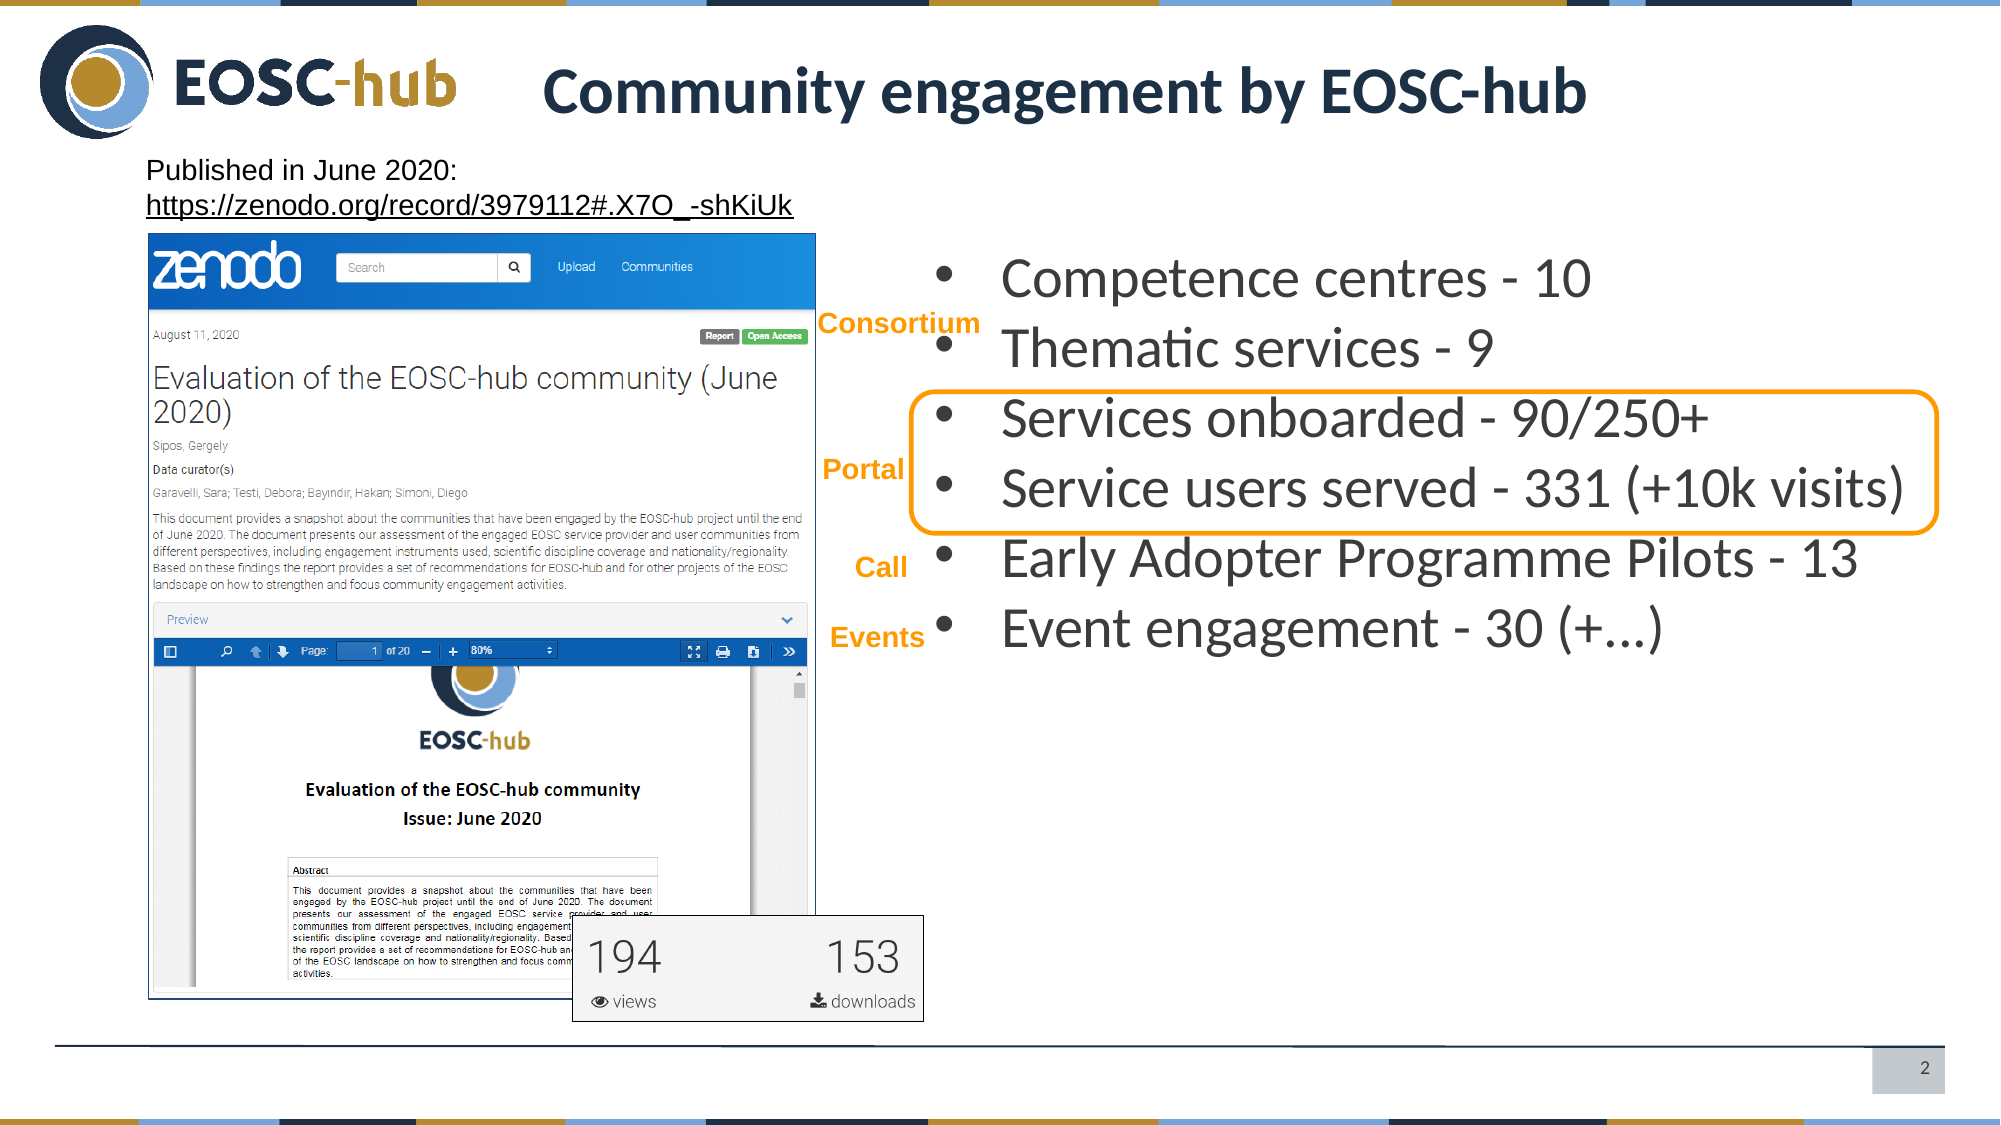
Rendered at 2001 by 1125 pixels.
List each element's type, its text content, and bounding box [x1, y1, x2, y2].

text_box Events [821, 602, 1473, 680]
picture [0, 1119, 2000, 1125]
text_box Call [839, 533, 1498, 611]
picture [17, 19, 479, 144]
text_box Portal [821, 434, 1466, 512]
list Community engagement by EOSC-hub [528, 31, 1945, 167]
text_box Published in June 2020: https://zenodo.org/record/3979112#.X7O_-shKiUk [130, 136, 1011, 303]
text_box Consortium [821, 289, 1461, 367]
picture [148, 233, 923, 1021]
list Competence centres - 10 Thematic services - 9 Services onboarded - 90/250+ Service users served - 331 (+10k visits) Early Adopter Programme Pilots - 13 Event engagement - 30 (+...) [911, 223, 1937, 1009]
slide_number ‹#› [1433, 1046, 1945, 1094]
